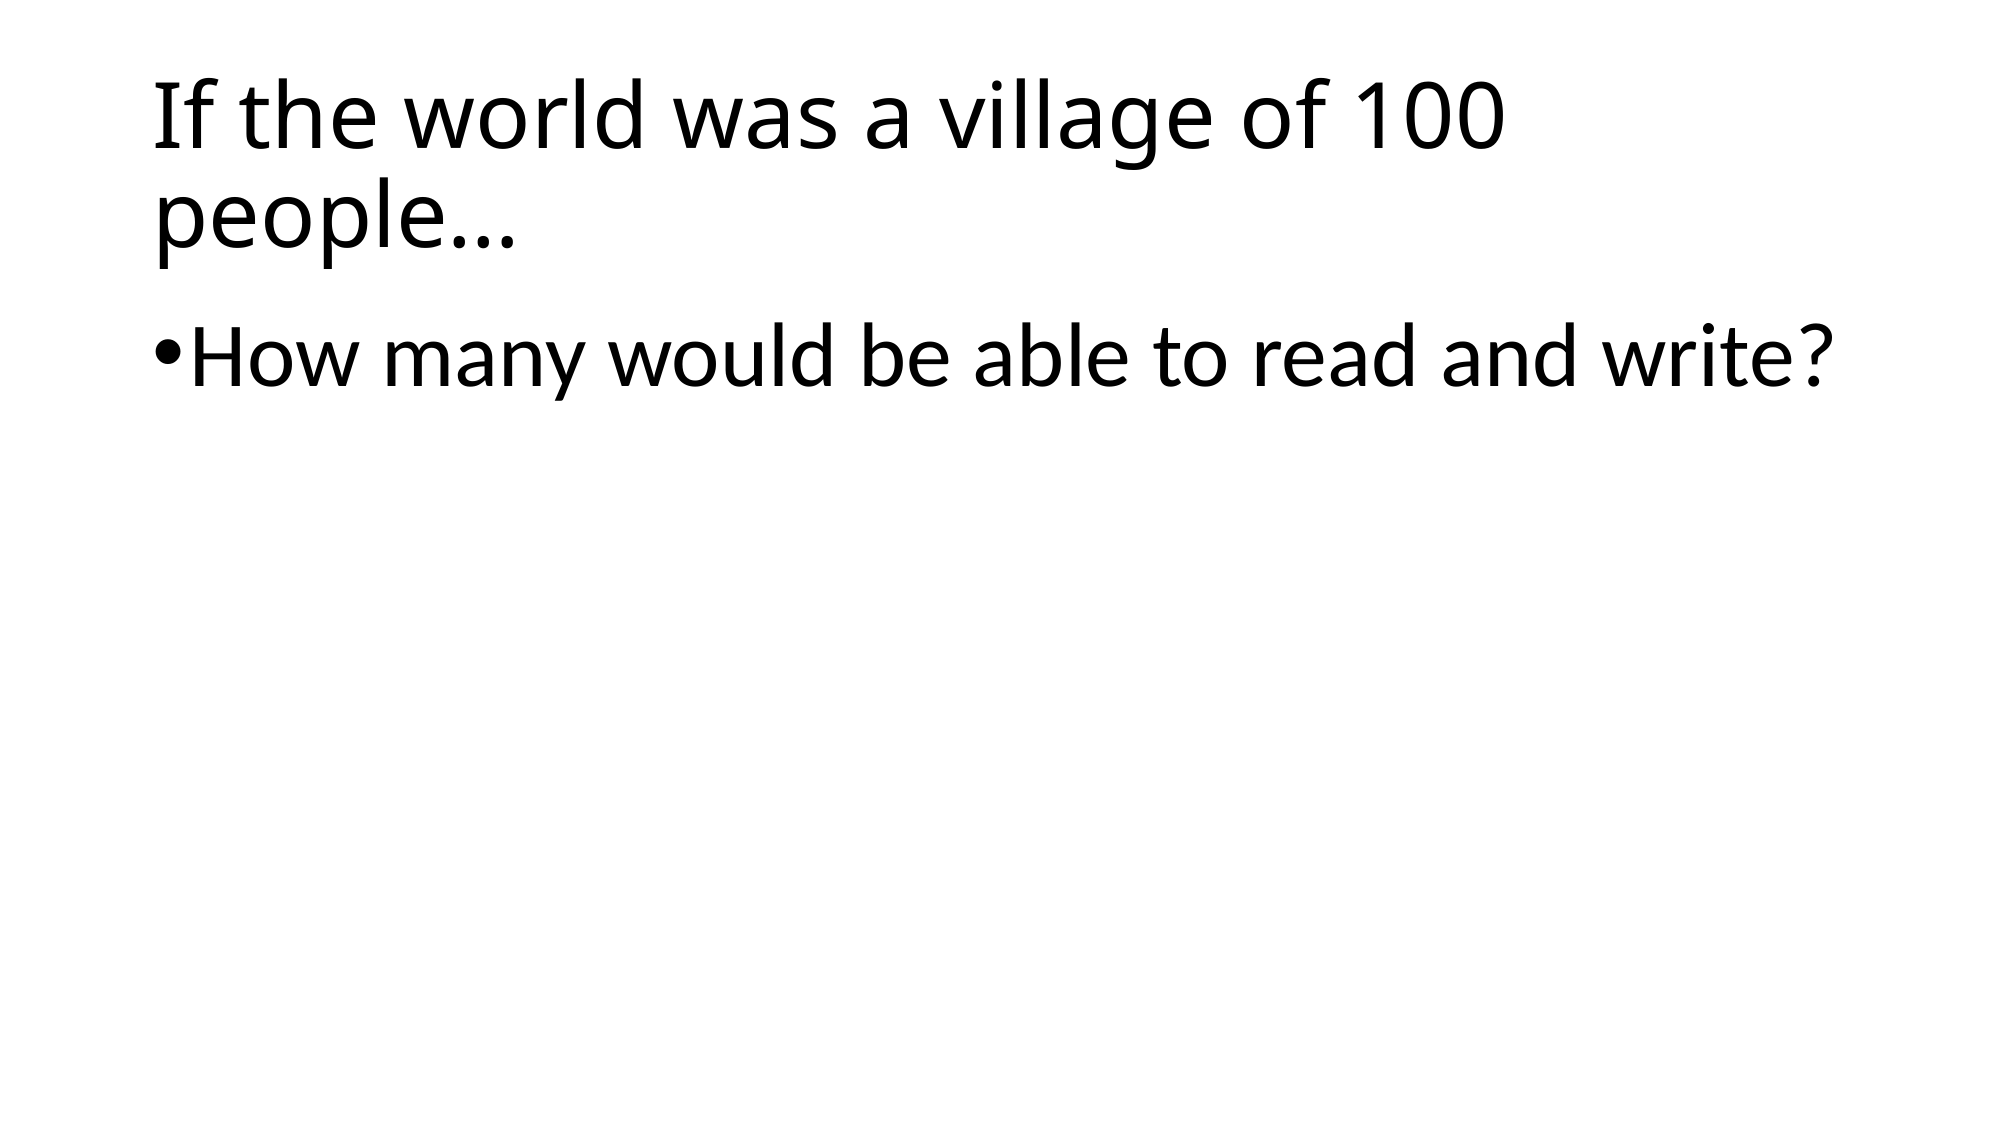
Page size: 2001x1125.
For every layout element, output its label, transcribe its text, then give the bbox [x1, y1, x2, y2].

title If the world was a village of 100 people… [137, 59, 1863, 278]
list How many would be able to read and write? [137, 299, 1863, 1014]
